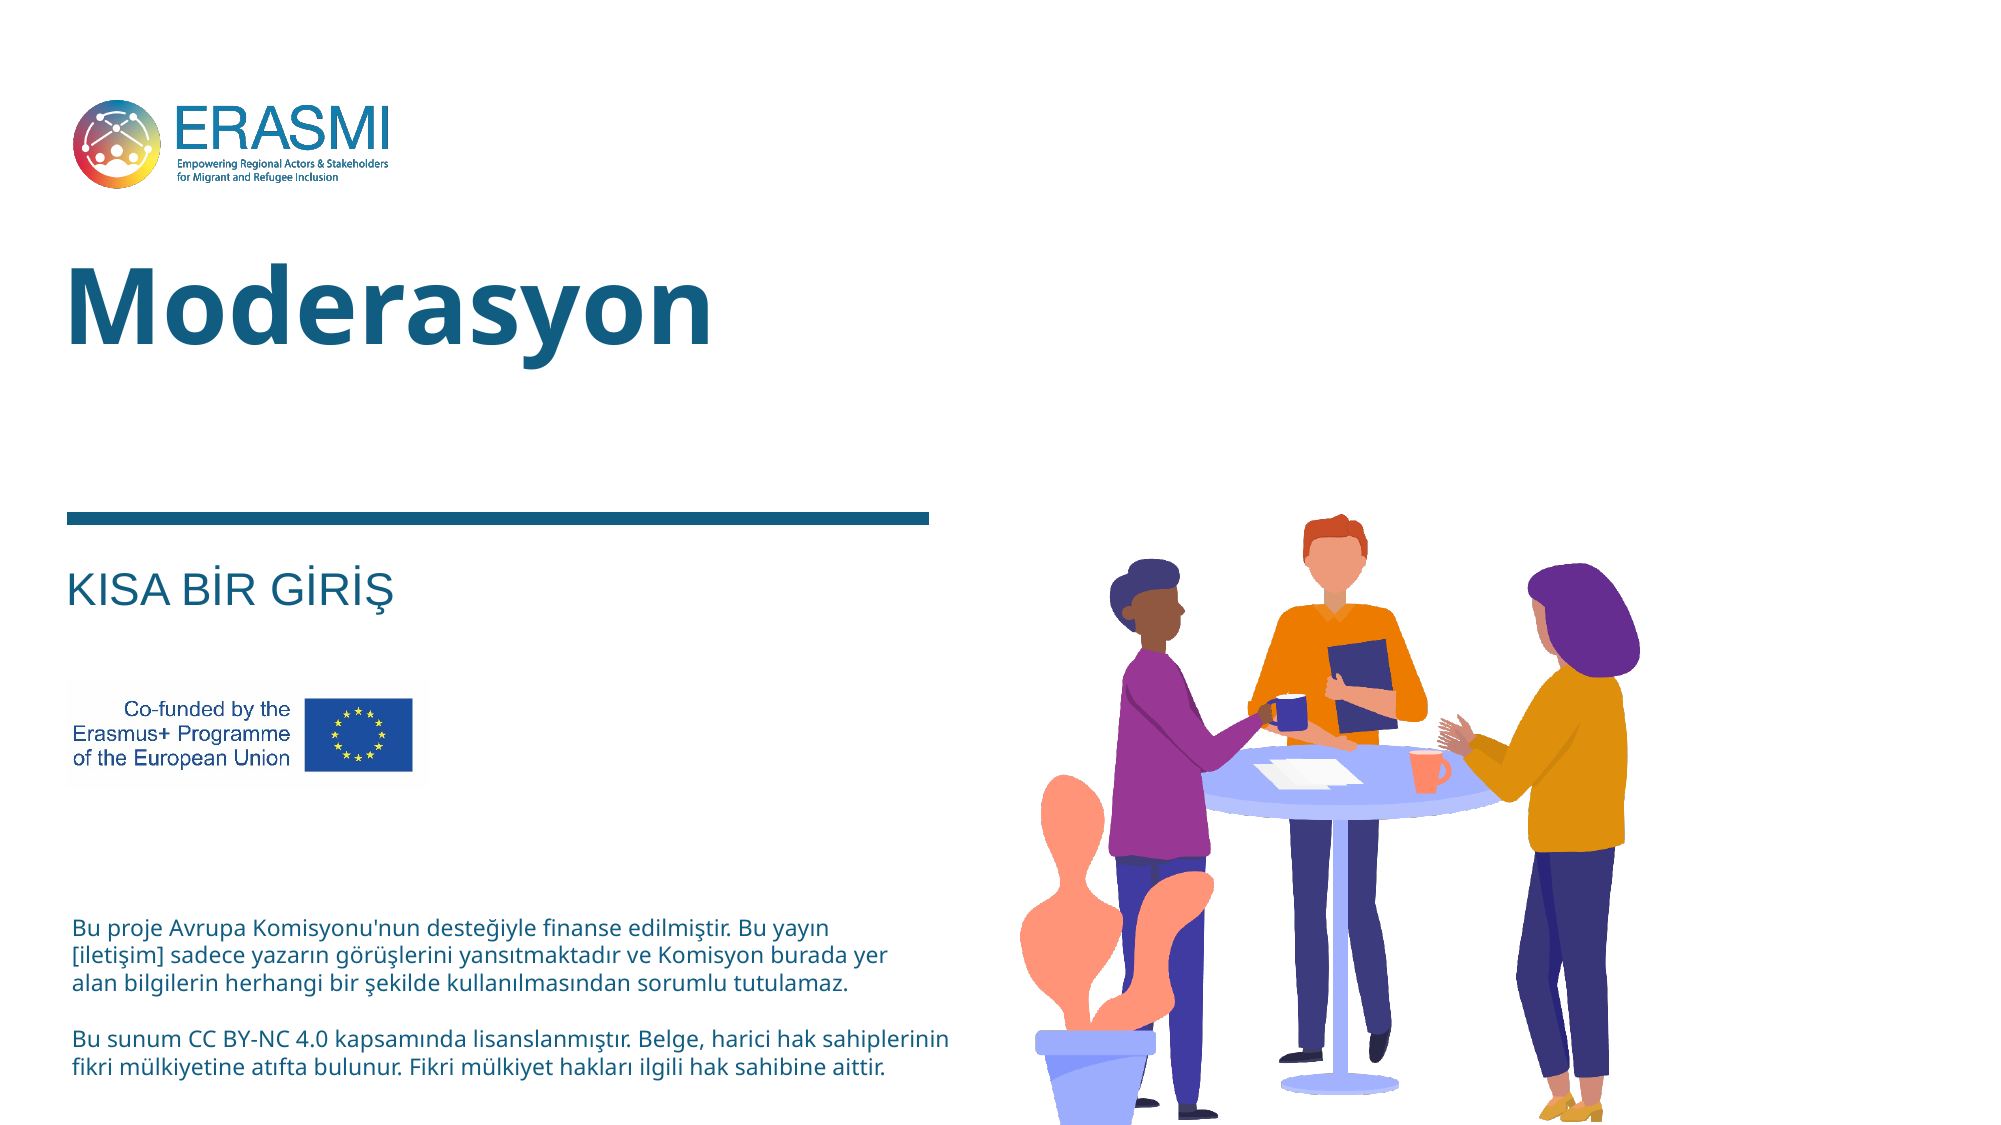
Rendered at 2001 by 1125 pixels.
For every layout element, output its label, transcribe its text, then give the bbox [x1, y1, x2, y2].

picture [1019, 513, 1641, 1125]
title Moderasyon [62, 247, 1370, 496]
text_box Bu proje Avrupa Komisyonu'nun desteğiyle finanse edilmiştir. Bu yayın [iletişim] sadece yazarın görüşlerini yansıtmaktadır ve Komisyon burada yer alan bilgilerin herhangi bir şekilde kullanılmasından sorumlu tutulamaz. [57, 905, 939, 1004]
text_box Bu sunum CC BY-NC 4.0 kapsamında lisanslanmıştır. Belge, harici hak sahiplerinin fikri mülkiyetine atıfta bulunur. Fikri mülkiyet hakları ilgili hak sahibine aittir. [57, 1017, 968, 1088]
picture [63, 95, 395, 193]
picture [66, 688, 429, 789]
list KISA BİR GİRİŞ [66, 542, 930, 688]
